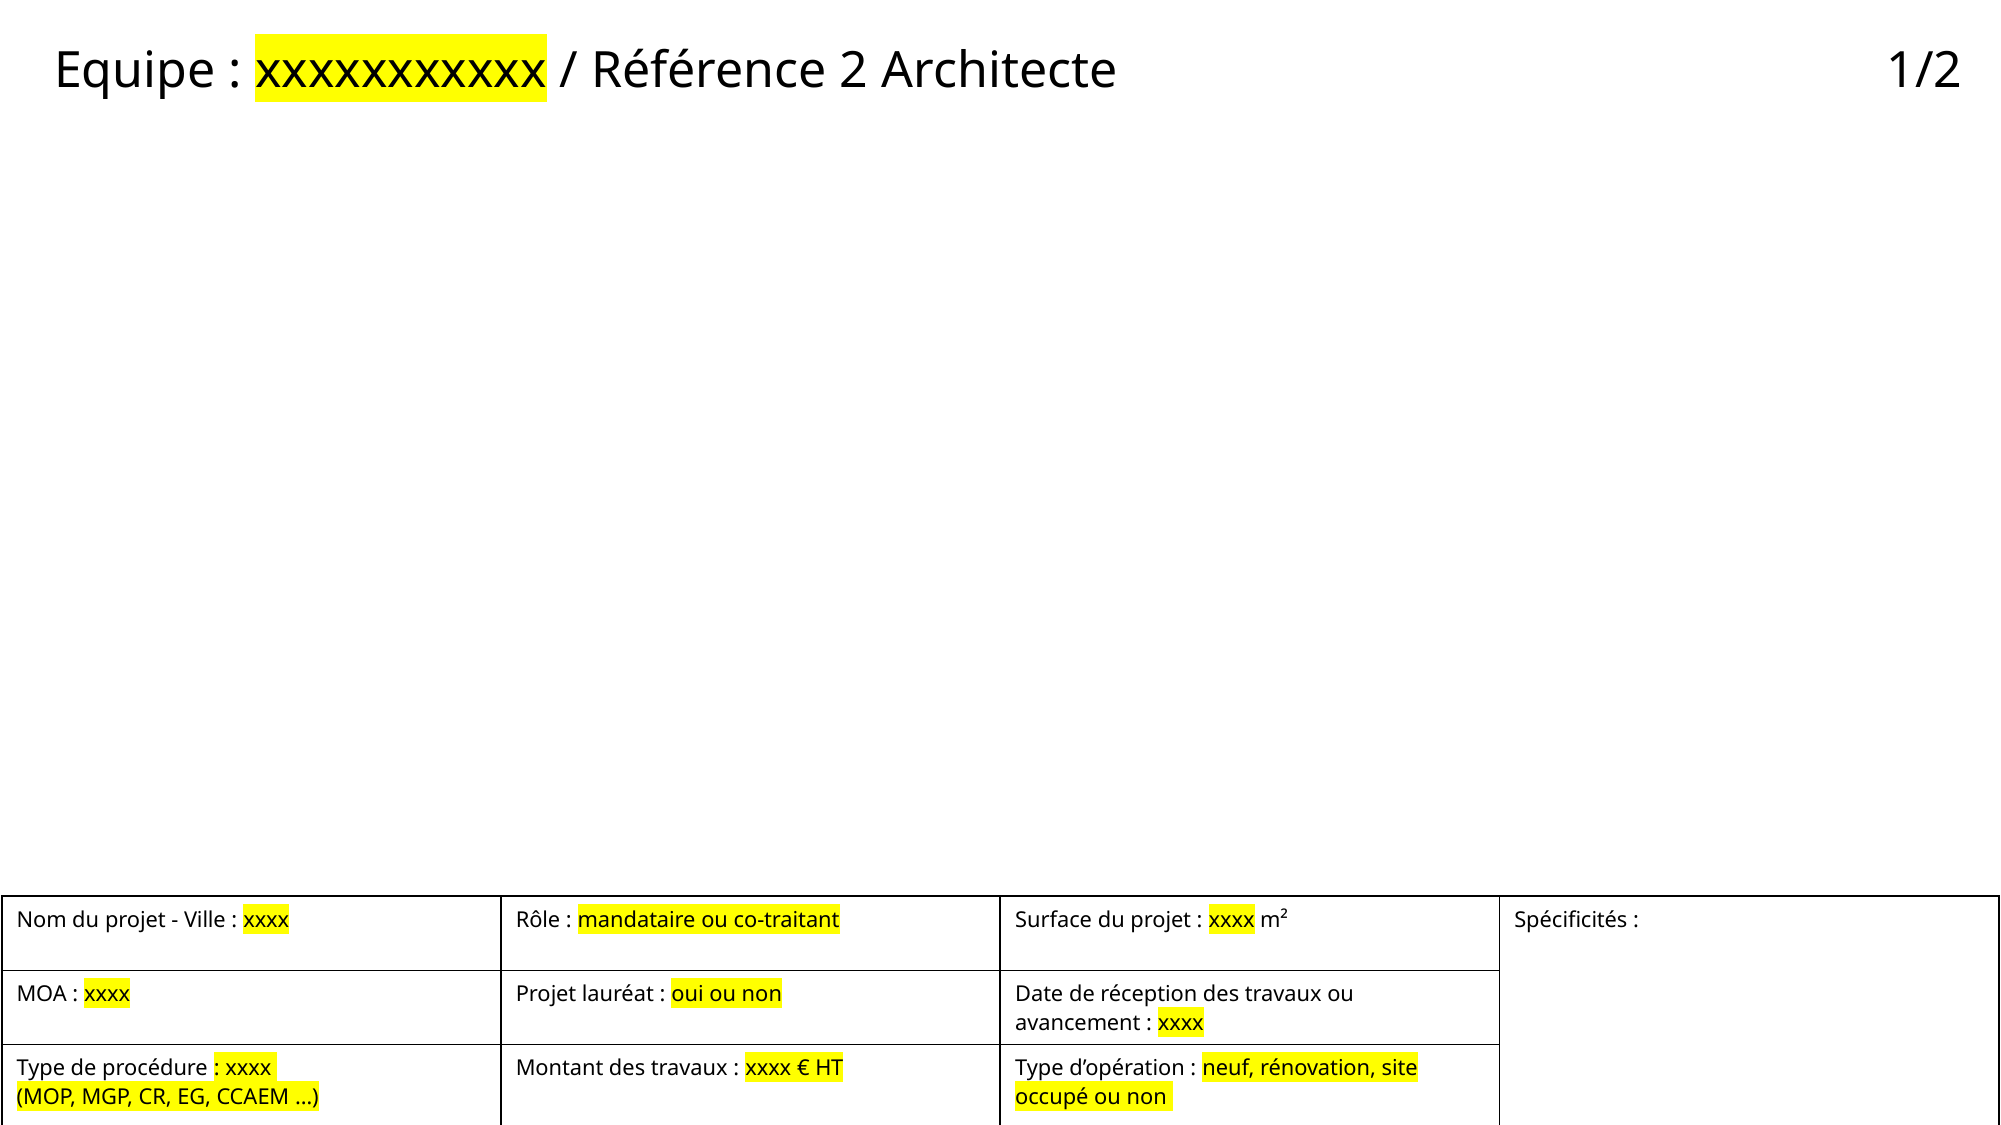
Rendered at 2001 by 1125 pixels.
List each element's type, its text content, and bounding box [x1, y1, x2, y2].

table_cell Projet lauréat : oui ou non [502, 971, 999, 1044]
table_header Surface du projet : xxxx m² [1001, 897, 1499, 970]
table_cell Type d’opération : neuf, rénovation, site occupé ou non [1001, 1045, 1499, 1125]
text_box 1/2 [1762, 36, 1978, 124]
table_cell Montant des travaux : xxxx € HT [502, 1045, 999, 1125]
table_header Rôle : mandataire ou co-traitant [502, 897, 999, 970]
table_header Nom du projet - Ville : xxxx [3, 897, 500, 970]
table_cell Type de procédure : xxxx (MOP, MGP, CR, EG, CCAEM …) [3, 1045, 500, 1125]
table_cell Date de réception des travaux ou avancement : xxxx [1001, 971, 1499, 1044]
table_header Spécificités : [1500, 897, 1998, 1125]
table_cell MOA : xxxx [3, 971, 500, 1044]
subtitle Equipe : xxxxxxxxxxx / Référence 2 Architecte [39, 36, 1459, 125]
